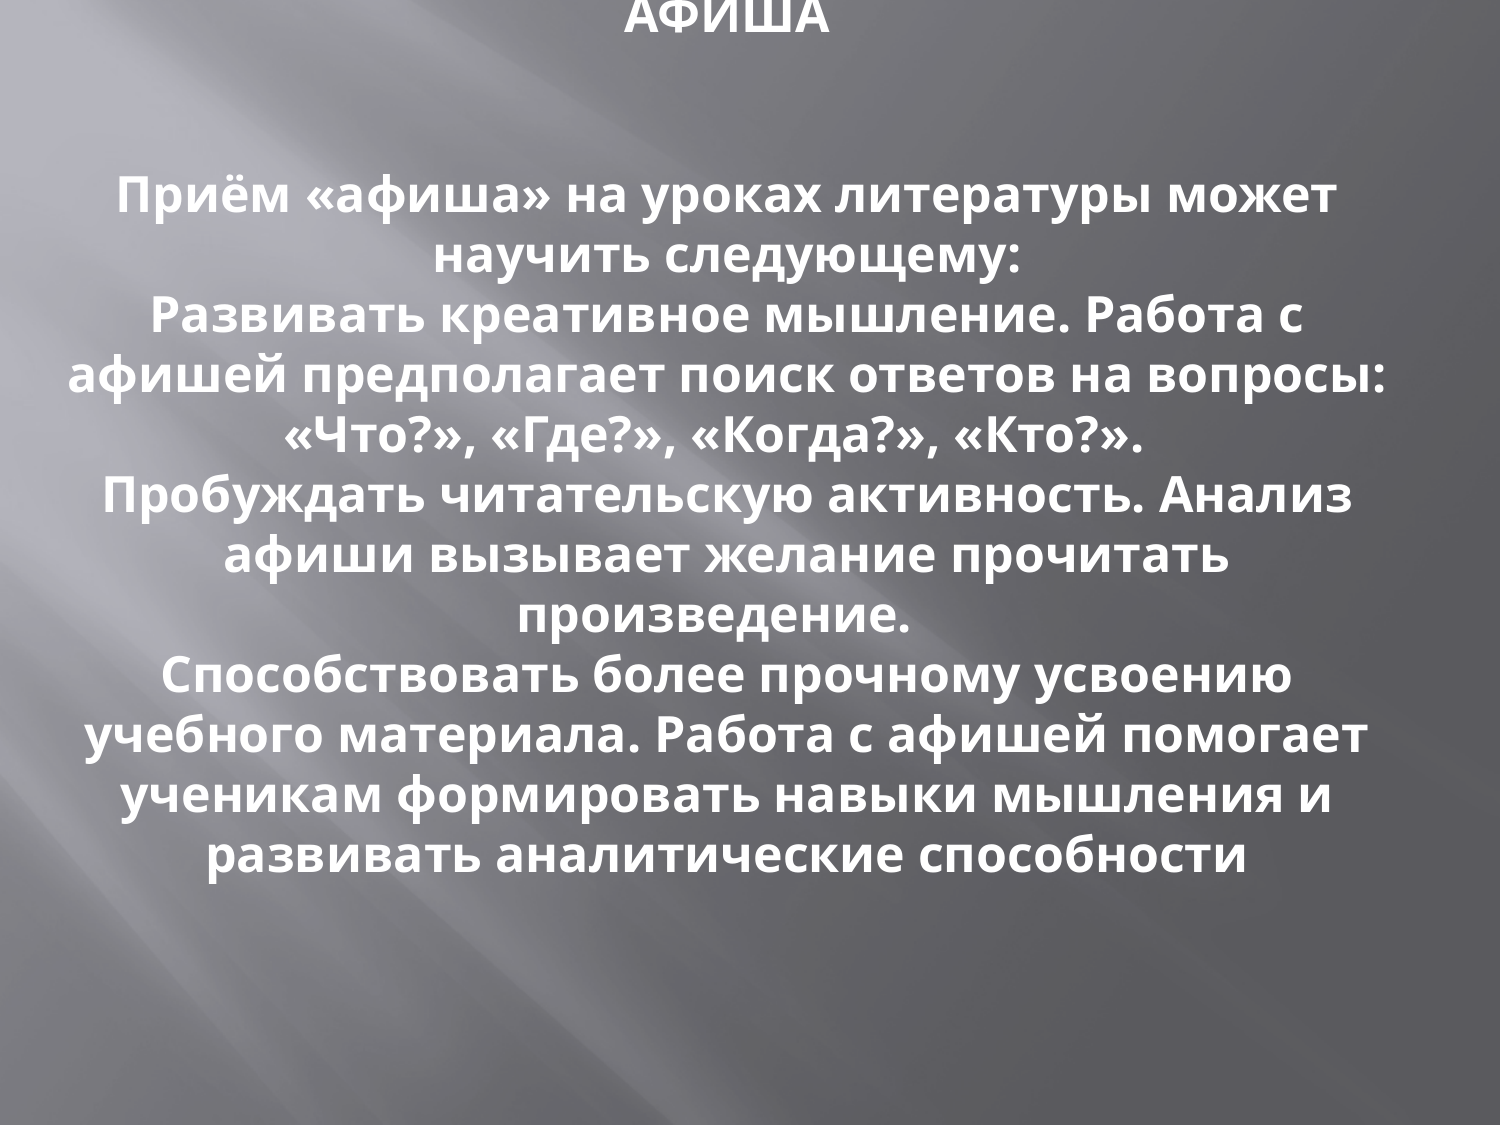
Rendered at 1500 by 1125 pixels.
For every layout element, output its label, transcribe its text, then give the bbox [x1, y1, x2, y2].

title АФИША Приём «афиша» на уроках литературы может научить следующему: Развивать креативное мышление. Работа с афишей предполагает поиск ответов на вопросы: «Что?», «Где?», «Когда?», «Кто?». Пробуждать читательскую активность. Анализ афиши вызывает желание прочитать произведение. Способствовать более прочному усвоению учебного материала. Работа с афишей помогает ученикам формировать навыки мышления и развивать аналитические способности [41, 19, 1414, 943]
